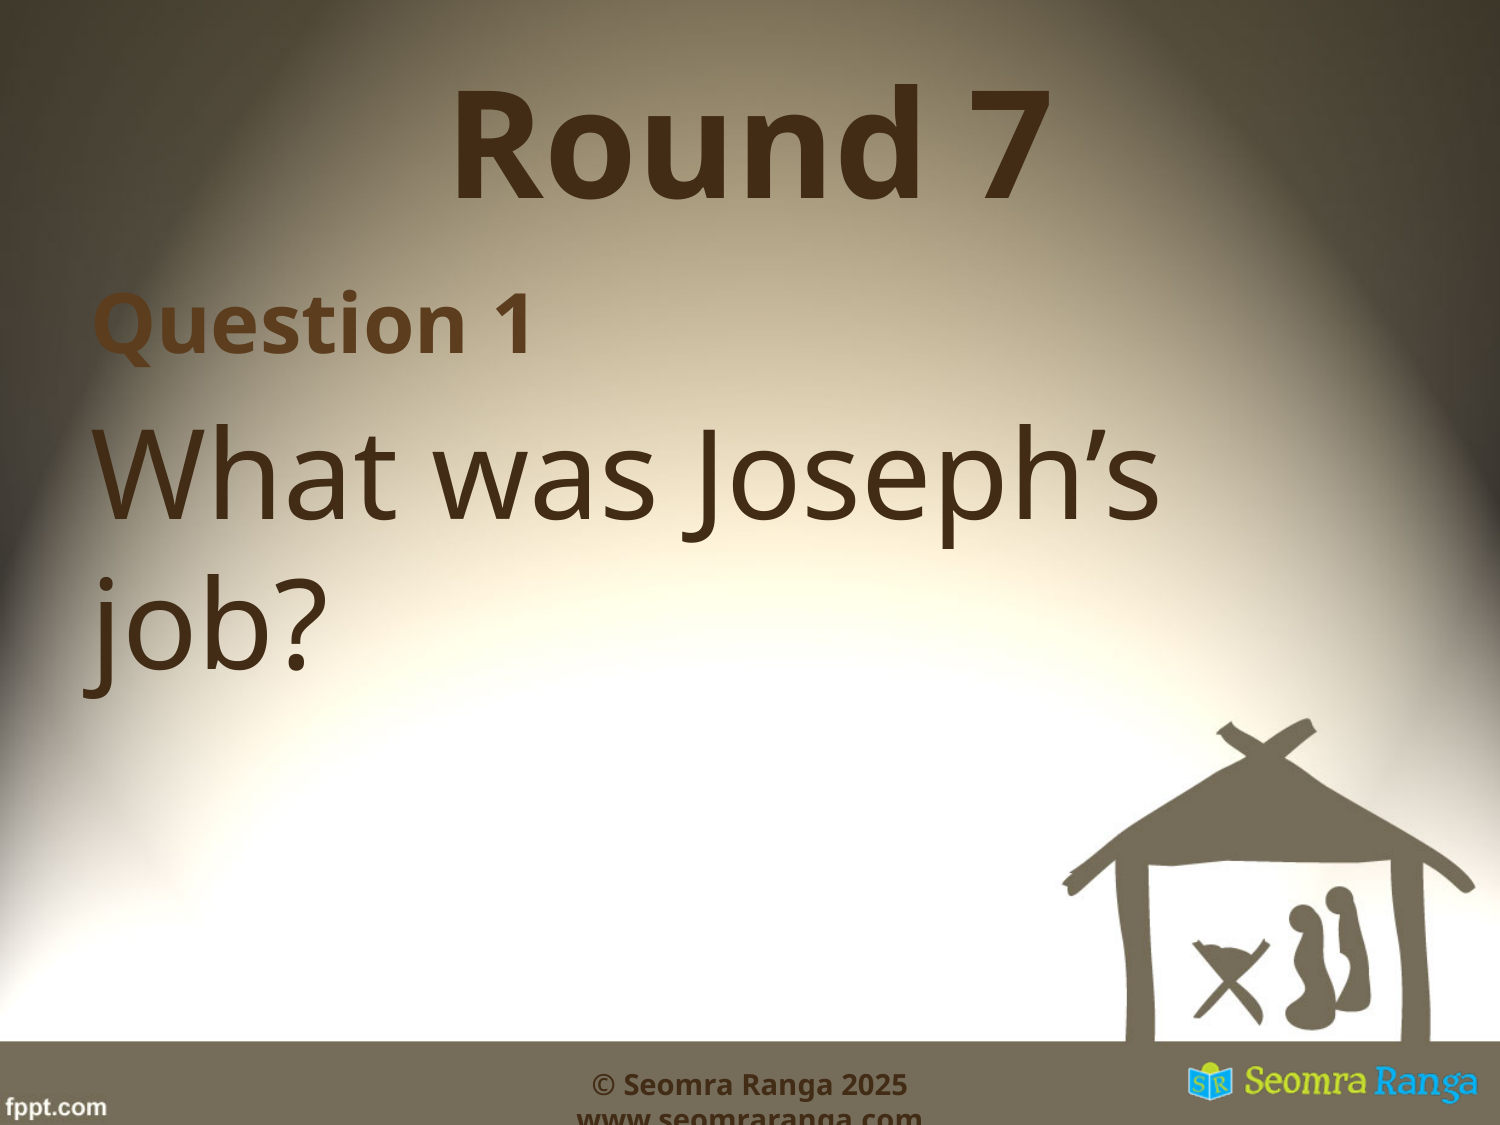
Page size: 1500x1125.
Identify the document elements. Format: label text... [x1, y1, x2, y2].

title Round 7 [75, 45, 1425, 233]
list Question 1 What was Joseph’s job? [75, 262, 1425, 1005]
picture [0, 0, 1500, 1125]
text_box © Seomra Ranga 2025 www.seomraranga.com [401, 1058, 1099, 1125]
